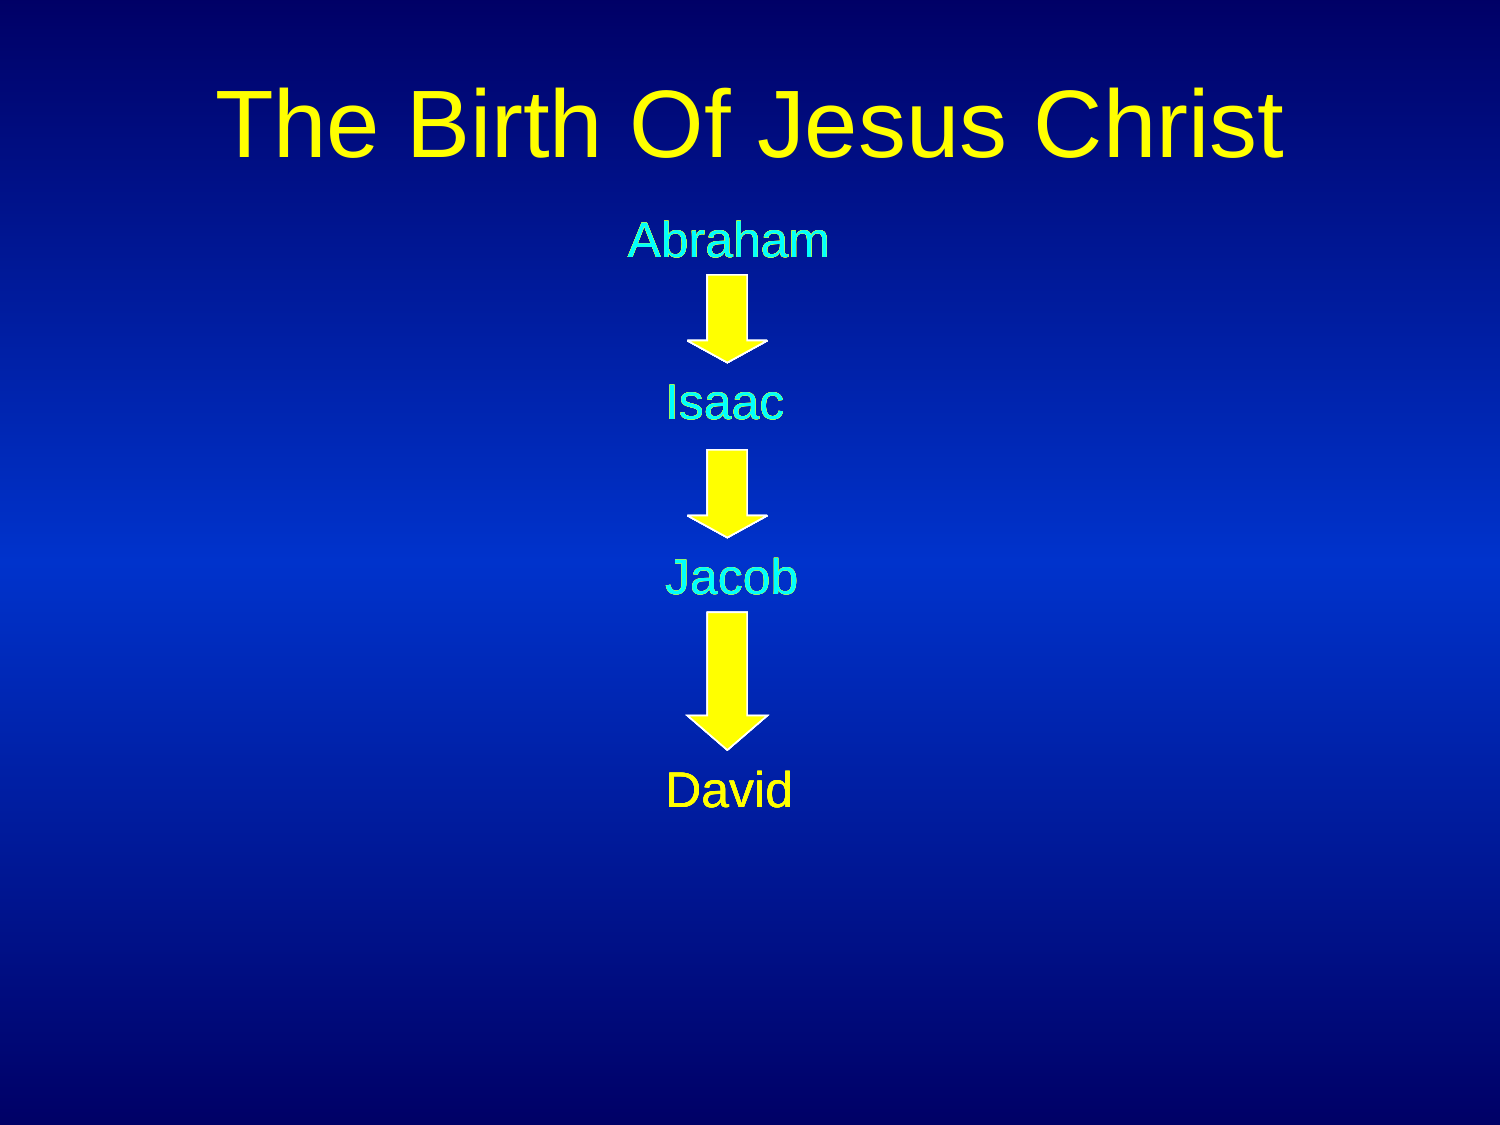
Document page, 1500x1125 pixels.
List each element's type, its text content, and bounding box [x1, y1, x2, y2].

text_box Isaac [650, 362, 800, 438]
text_box [687, 613, 768, 750]
text_box [687, 449, 768, 538]
text_box David [650, 749, 808, 825]
title The Birth Of Jesus Christ [37, 24, 1463, 213]
text_box Jacob [650, 537, 814, 613]
text_box Abraham [612, 199, 846, 275]
text_box [687, 274, 768, 363]
